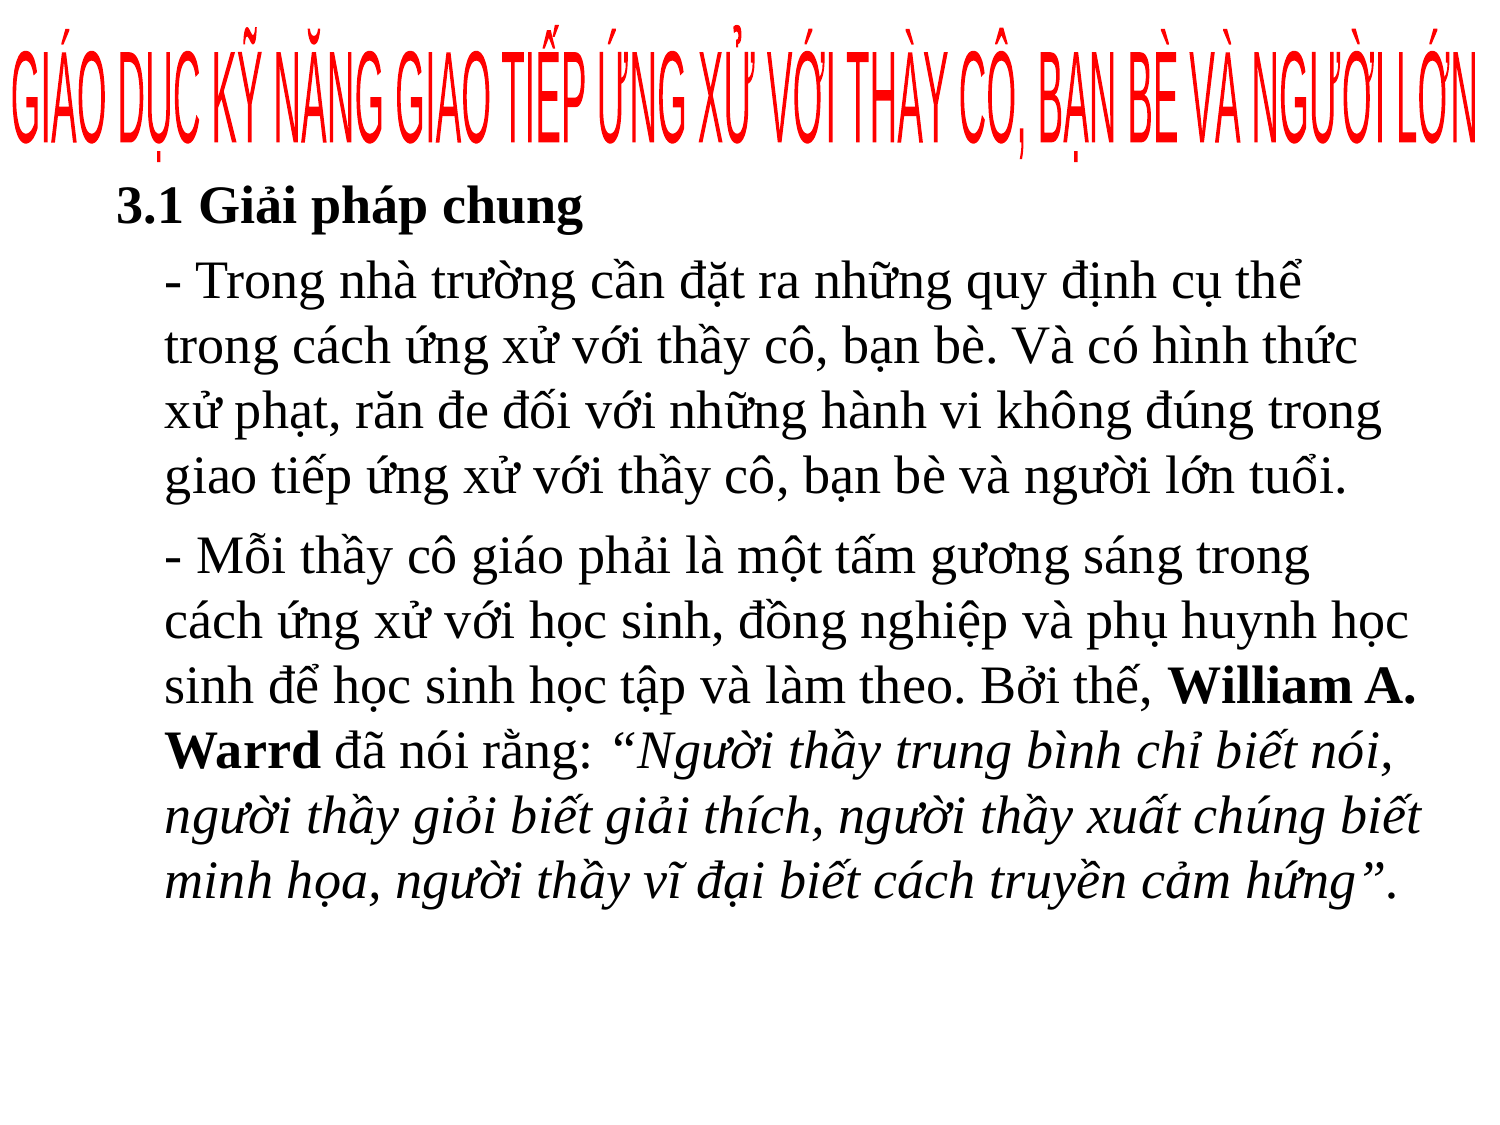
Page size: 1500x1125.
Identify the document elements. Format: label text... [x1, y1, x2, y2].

text_box - Mỗi thầy cô giáo phải là một tấm gương sáng trong cách ứng xử với học sinh, đồng nghiệp và phụ huynh học sinh để học sinh học tập và làm theo. Bởi thế, William A. Warrd đã nói rằng: “Người thầy trung bình chỉ biết nói, người thầy giỏi biết giải thích, người thầy xuất chúng biết minh họa, người thầy vĩ đại biết cách truyền cảm hứng”. [149, 512, 1438, 982]
text_box 3.1 Giải pháp chung [102, 162, 600, 243]
text_box - Trong nhà trường cần đặt ra những quy định cụ thể trong cách ứng xử với thầy cô, bạn bè. Và có hình thức xử phạt, răn đe đối với những hành vi không đúng trong giao tiếp ứng xử với thầy cô, bạn bè và người lớn tuổi. [149, 237, 1438, 512]
